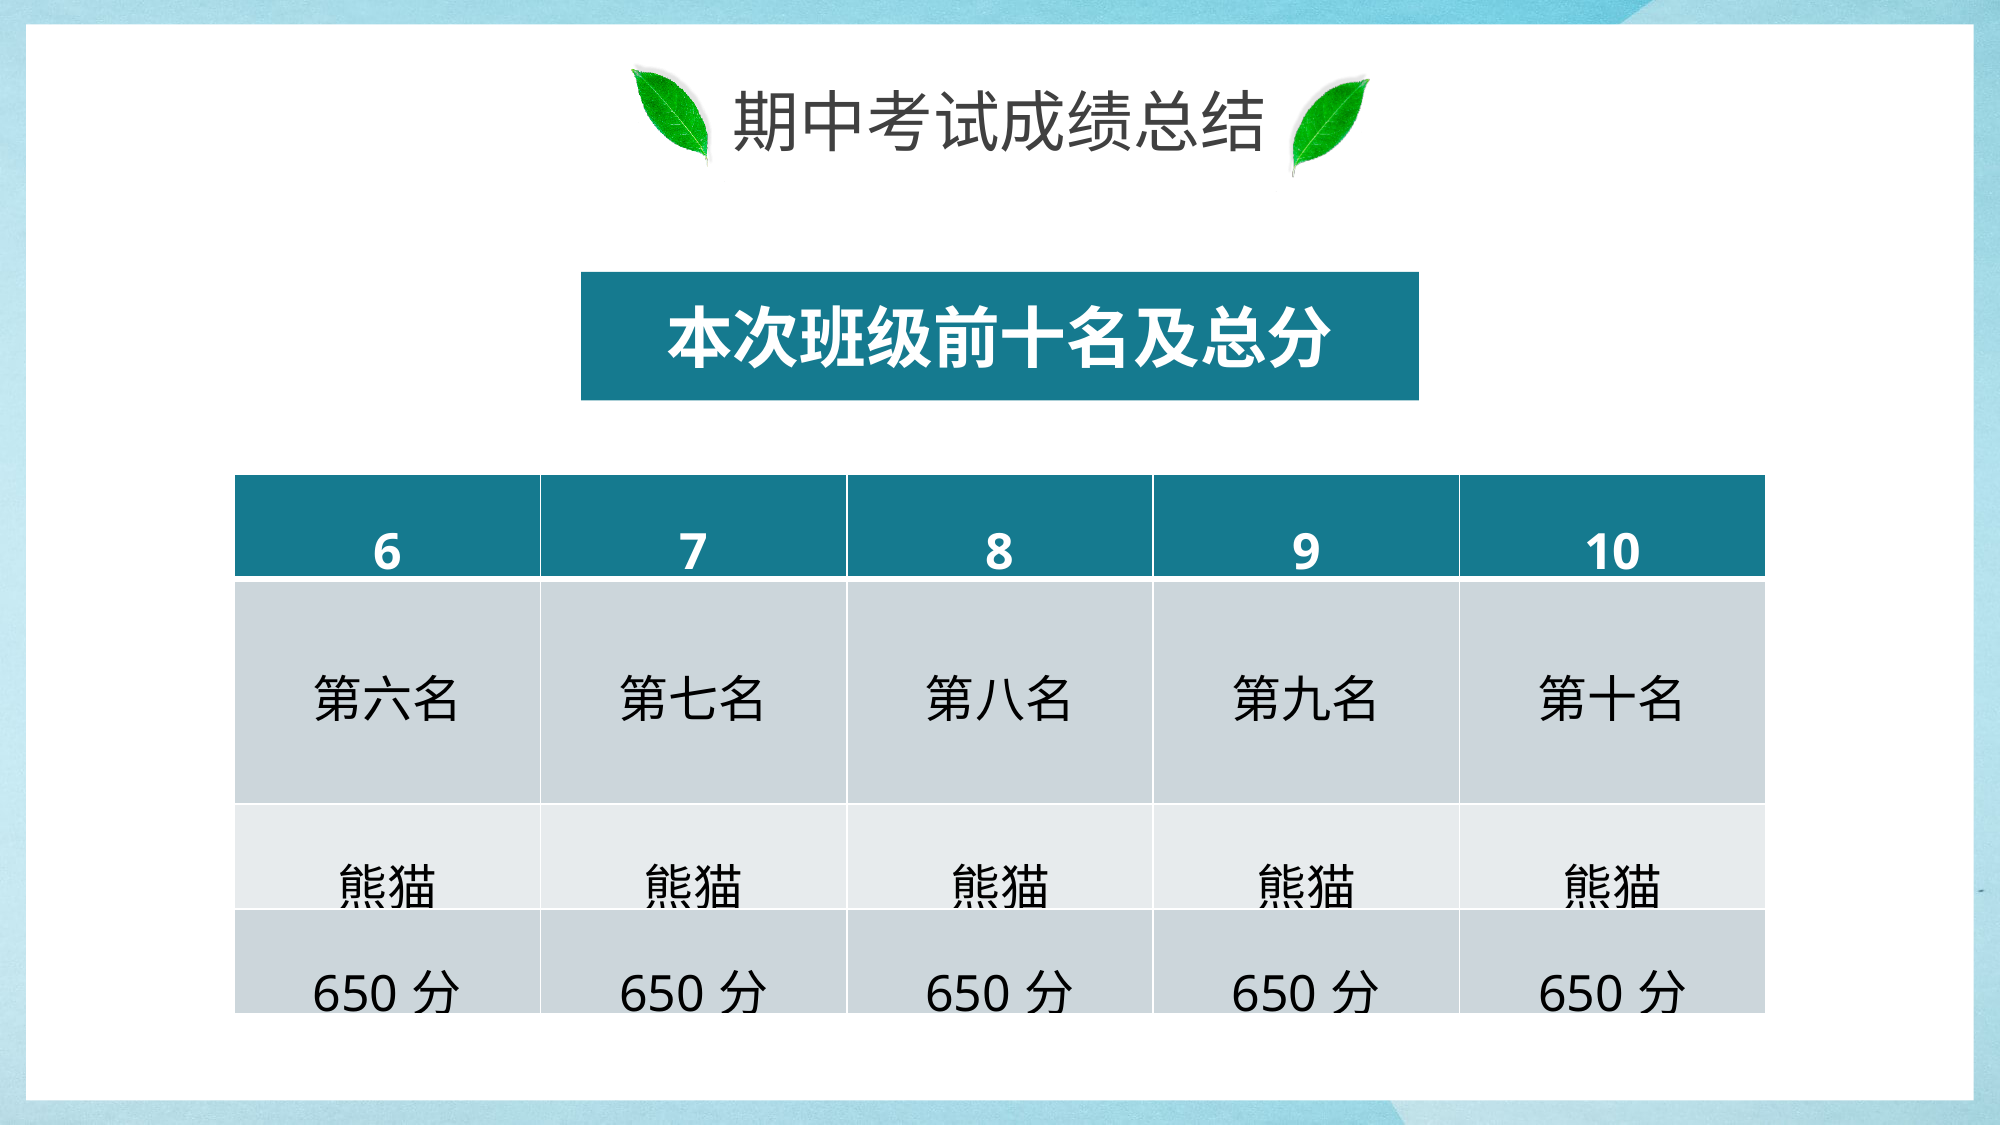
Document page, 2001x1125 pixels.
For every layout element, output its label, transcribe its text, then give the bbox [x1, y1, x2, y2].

table_cell 熊猫 [1460, 805, 1765, 908]
table_cell 650分 [541, 910, 846, 1013]
table_header 7 [541, 475, 846, 576]
table_cell 第八名 [848, 582, 1152, 803]
table_cell 650分 [1460, 910, 1765, 1013]
table_header 10 [1460, 475, 1765, 576]
table_cell 熊猫 [848, 805, 1152, 908]
table_header 8 [848, 475, 1152, 576]
table_cell 650分 [235, 910, 540, 1013]
table_cell 熊猫 [1154, 805, 1459, 908]
table_cell 熊猫 [235, 805, 540, 908]
table_cell 第七名 [541, 582, 846, 803]
table_header 9 [1154, 475, 1459, 576]
table_cell 熊猫 [541, 805, 846, 908]
table_header 6 [235, 475, 540, 576]
table_cell 650分 [848, 910, 1152, 1013]
table_cell 第十名 [1460, 582, 1765, 803]
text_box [581, 271, 1419, 401]
table_cell 第六名 [235, 582, 540, 803]
table_cell 650分 [1154, 910, 1459, 1013]
picture [0, 0, 2000, 1125]
table_cell 第九名 [1154, 582, 1459, 803]
